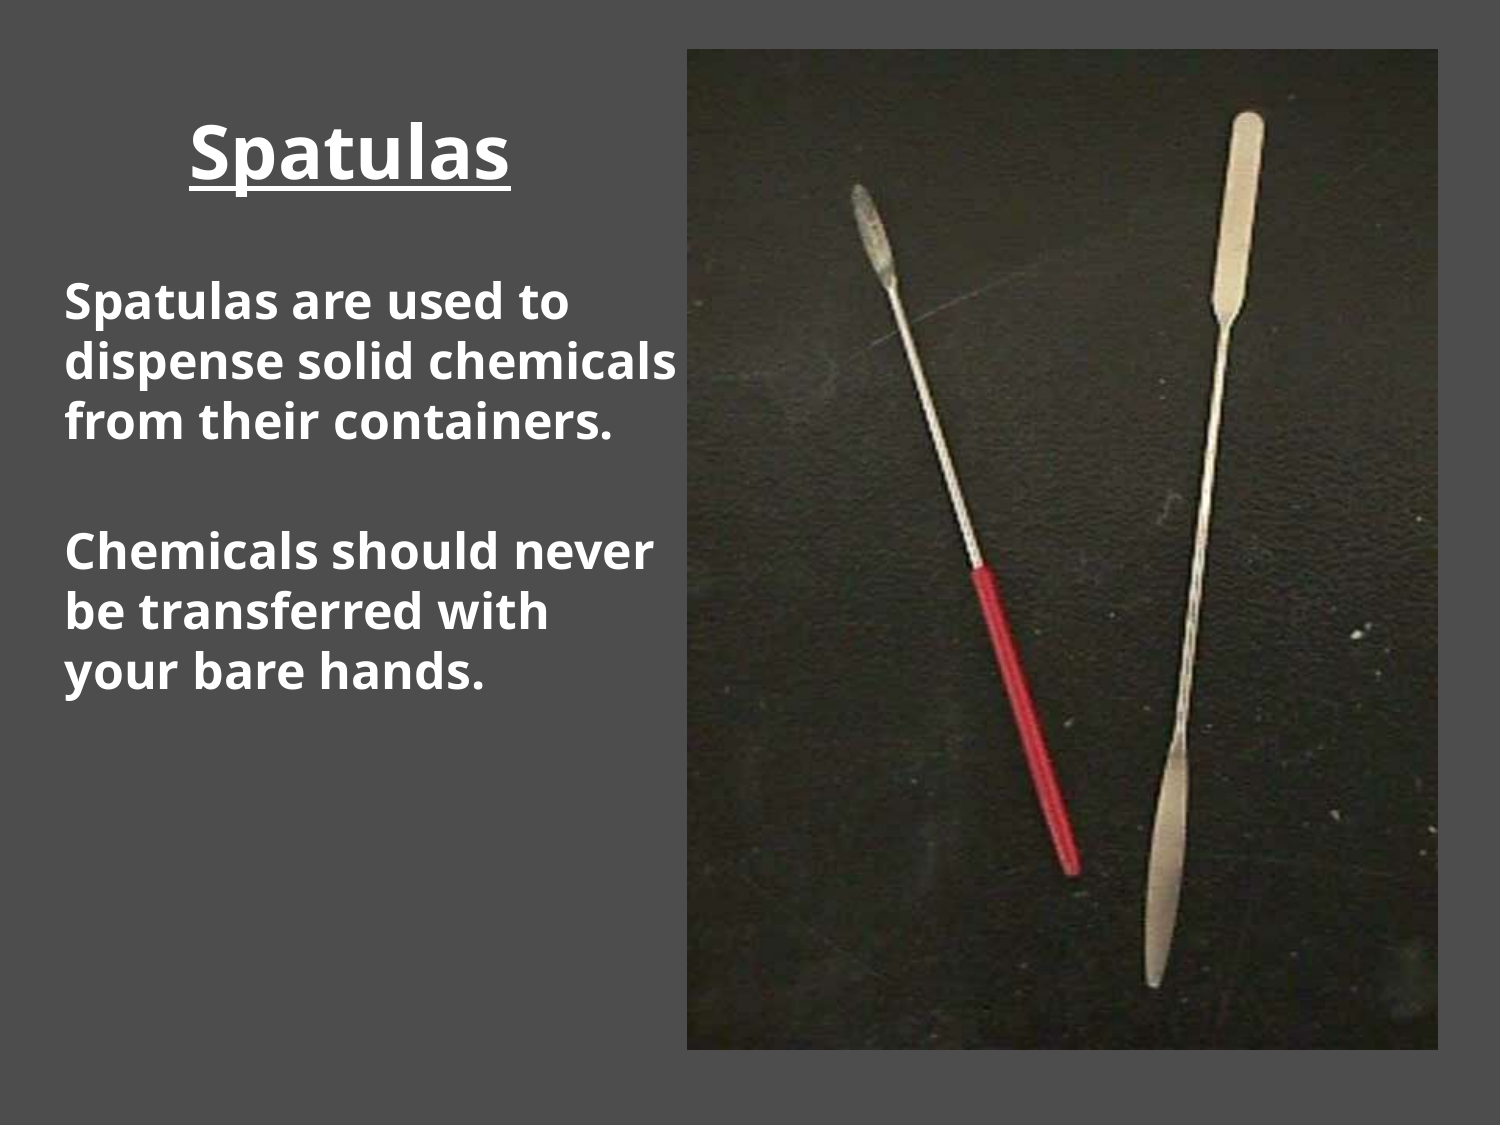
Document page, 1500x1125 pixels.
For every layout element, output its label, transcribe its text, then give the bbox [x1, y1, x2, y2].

title Spatulas [112, 99, 588, 201]
text_box Spatulas are used to dispense solid chemicals from their containers. [49, 262, 682, 458]
picture [687, 49, 1438, 1051]
text_box Chemicals should never be transferred with your bare hands. [50, 512, 682, 708]
